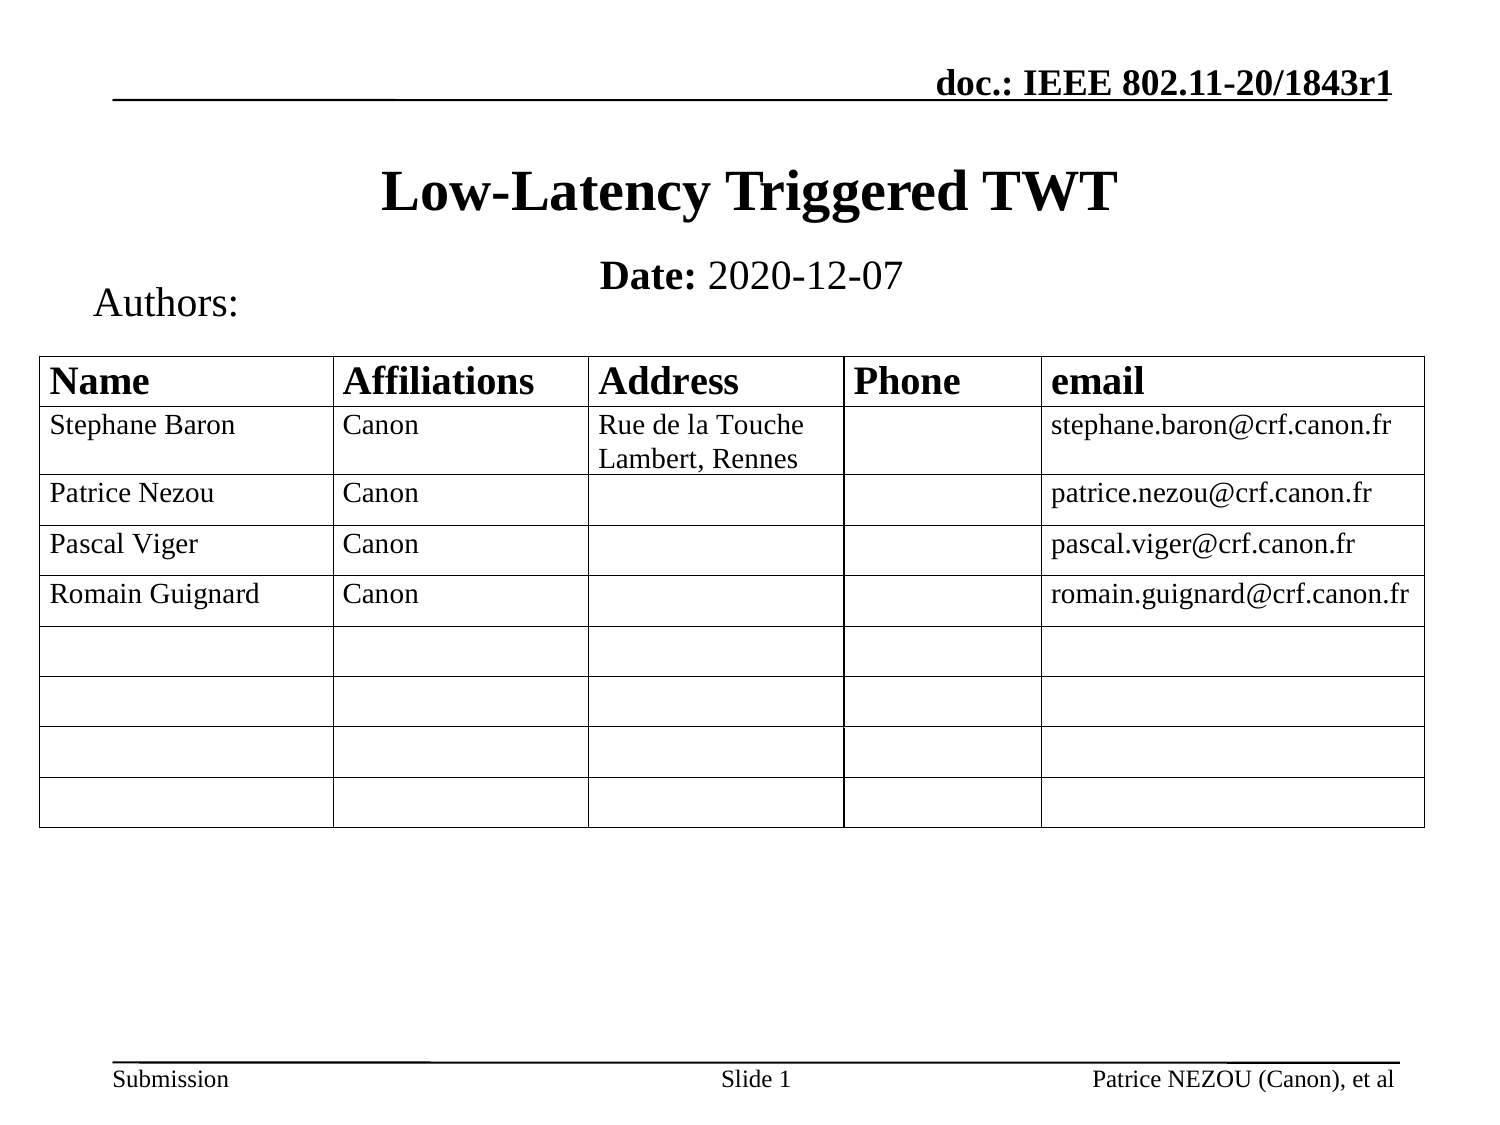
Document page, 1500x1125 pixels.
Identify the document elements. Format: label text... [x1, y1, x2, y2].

slide_number Slide 1 [712, 1064, 800, 1123]
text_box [25, 355, 1480, 1056]
footer Patrice NEZOU (Canon), et al [878, 1064, 1402, 1093]
text_box Authors: [77, 267, 316, 331]
list Date: 2020-12-07 [114, 240, 1390, 306]
title Low-Latency Triggered TWT [77, 137, 1423, 238]
